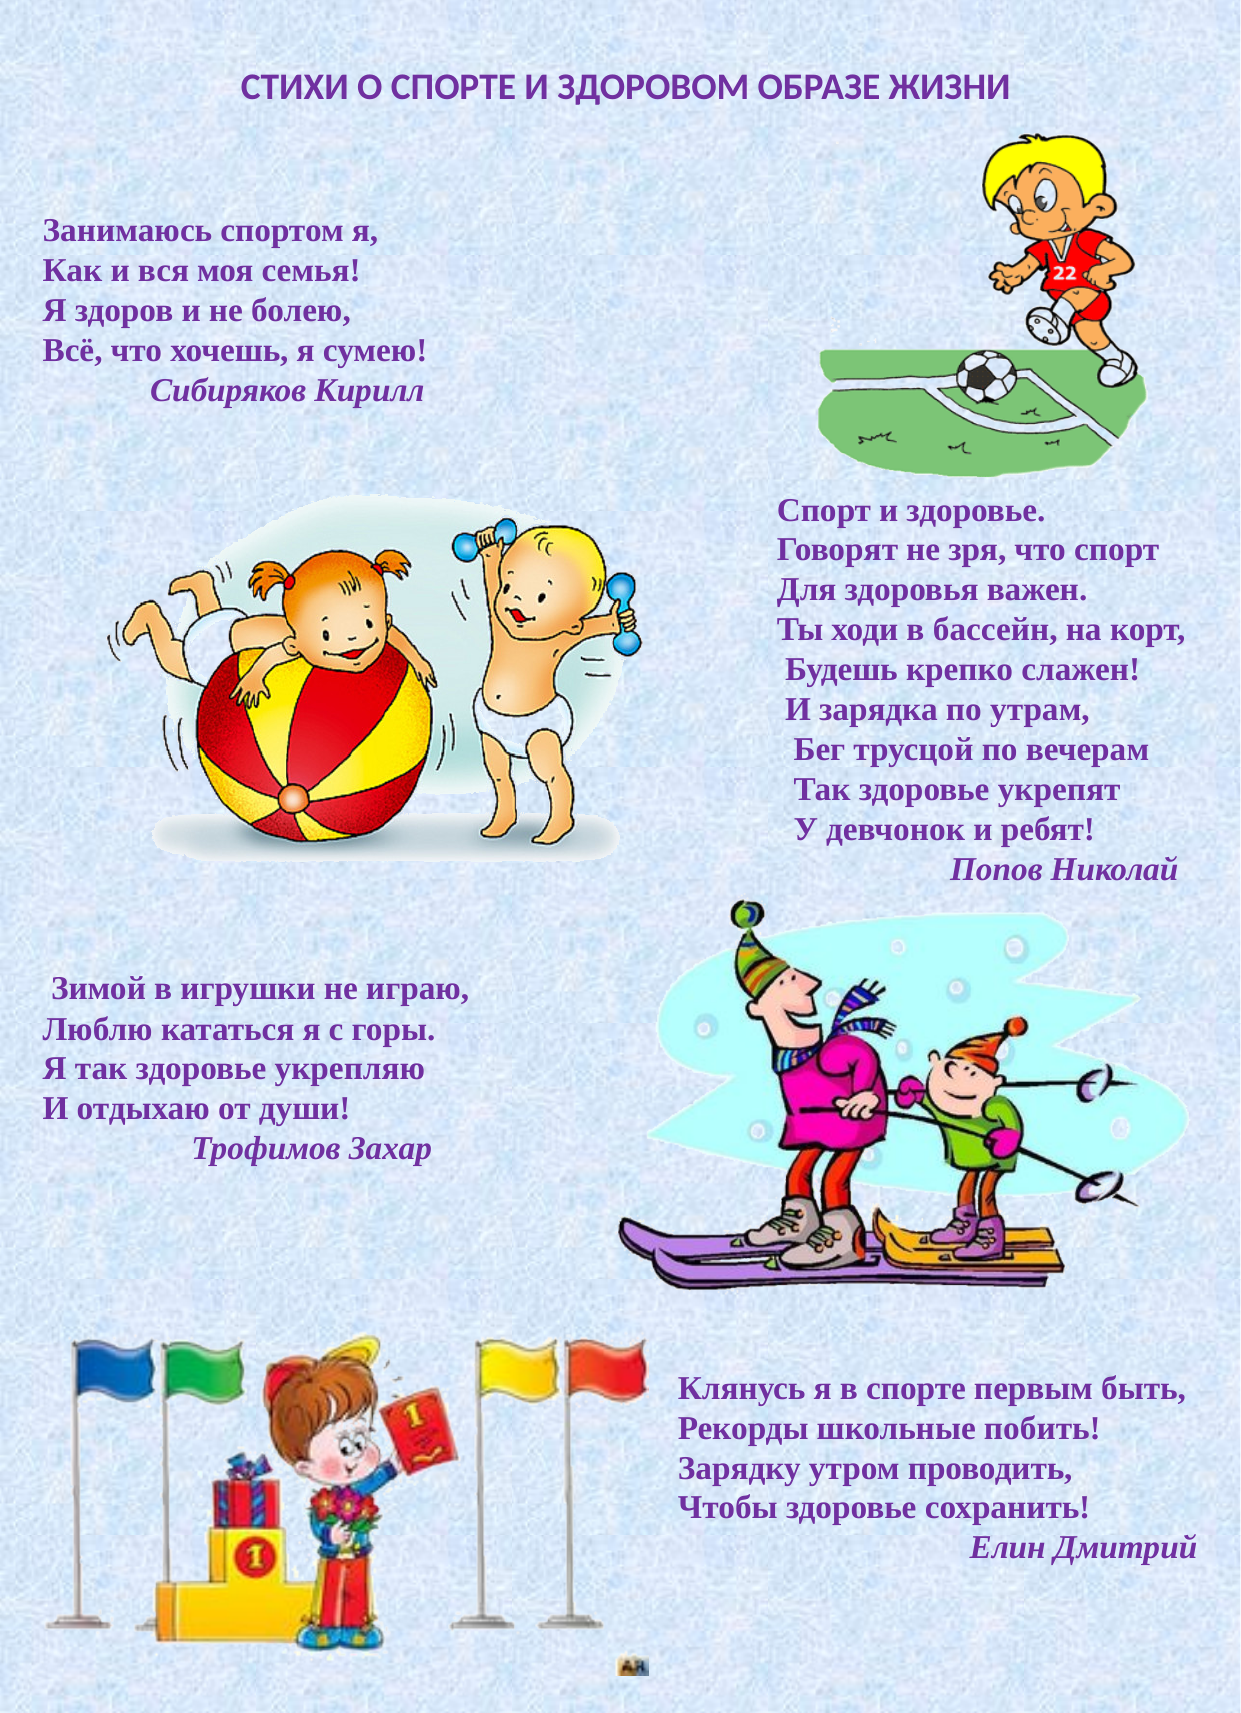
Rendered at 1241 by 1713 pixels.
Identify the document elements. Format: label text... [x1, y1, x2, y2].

text_box Занимаюсь спортом я, Как и вся моя семья! Я здоров и не болею, Всё, что хочешь, я сумею! Сибиряков Кирилл Спорт и здоровье. Говорят не зря, что спорт Для здоровья важен. Ты ходи в бассейн, на корт, Будешь крепко слажен! И зарядка по утрам, Бег трусцой по вечерам Так здоровье укрепят У девчонок и ребят! Попов Николай Зимой в игрушки не играю, Люблю кататься я с горы. Я так здоровье укрепляю И отдыхаю от души! Трофимов Захар Клянусь я в спорте первым быть, Рекорды школьные побить! Зарядку утром проводить, Чтобы здоровье сохранить! Елин Дмитрий [25, 40, 1215, 1614]
text_box СТИХИ О СПОРТЕ И ЗДОРОВОМ ОБРАЗЕ ЖИЗНИ [223, 53, 1029, 116]
picture [0, 0, 1241, 1713]
